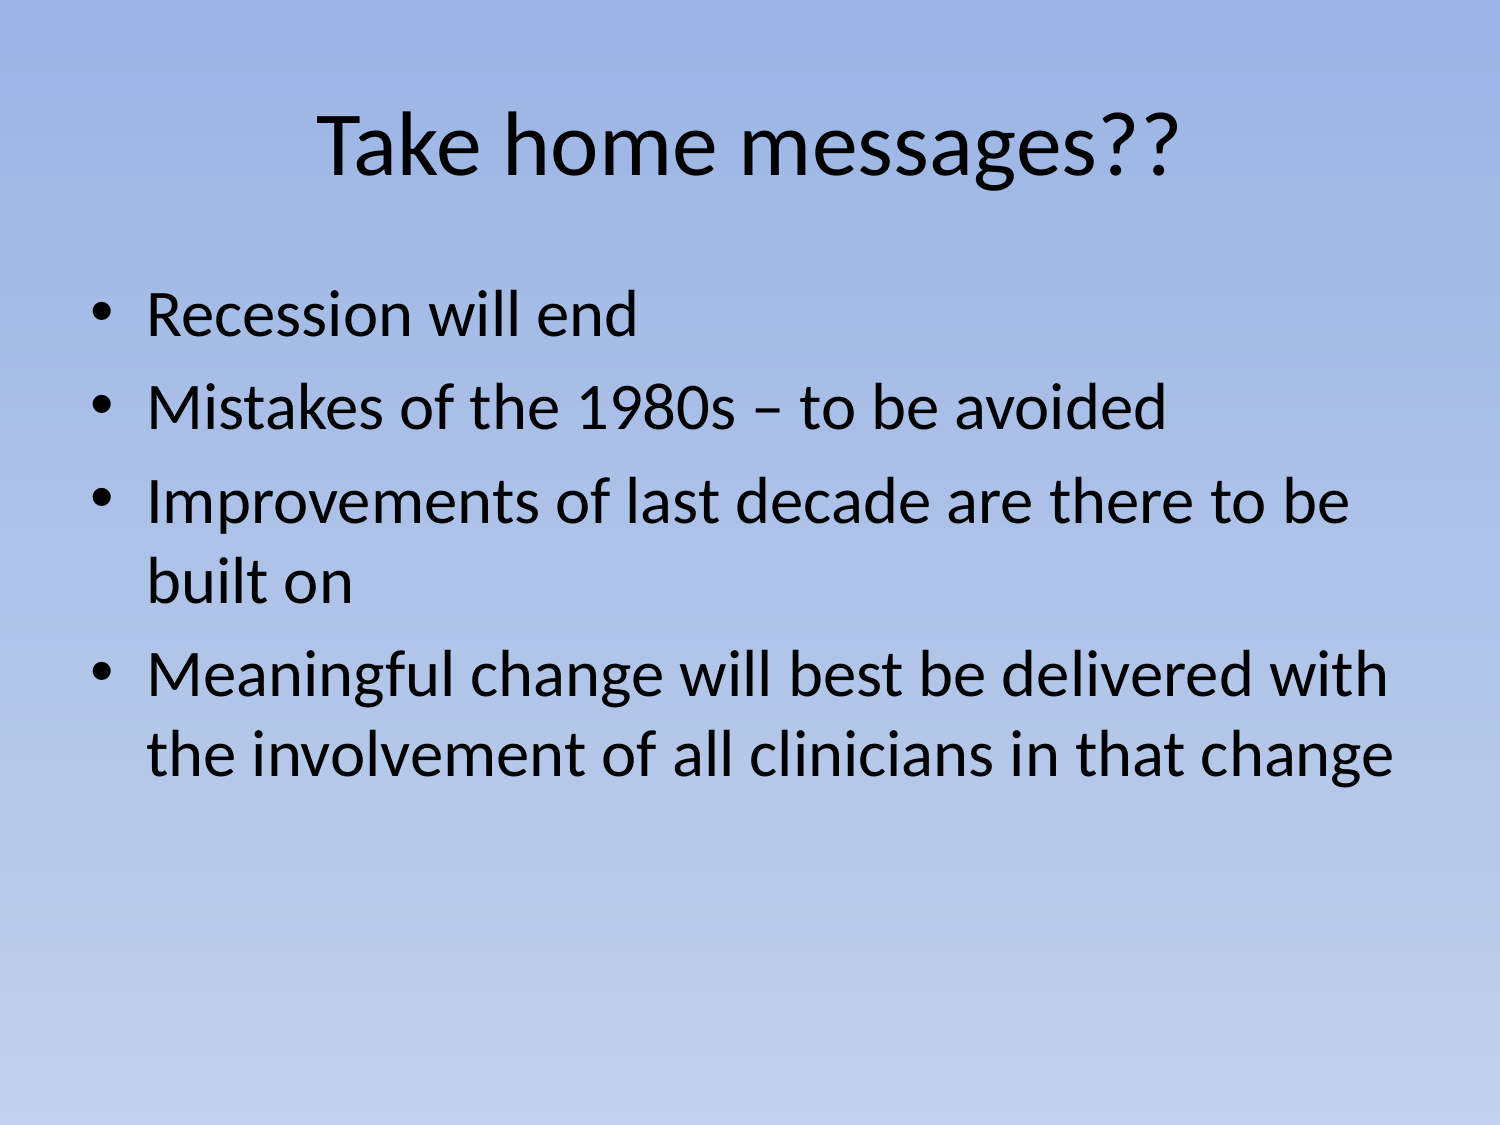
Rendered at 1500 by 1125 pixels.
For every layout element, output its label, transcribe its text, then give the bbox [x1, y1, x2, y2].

title Take home messages?? [75, 45, 1425, 233]
list Recession will end Mistakes of the 1980s – to be avoided Improvements of last decade are there to be built on Meaningful change will best be delivered with the involvement of all clinicians in that change [75, 262, 1425, 1005]
